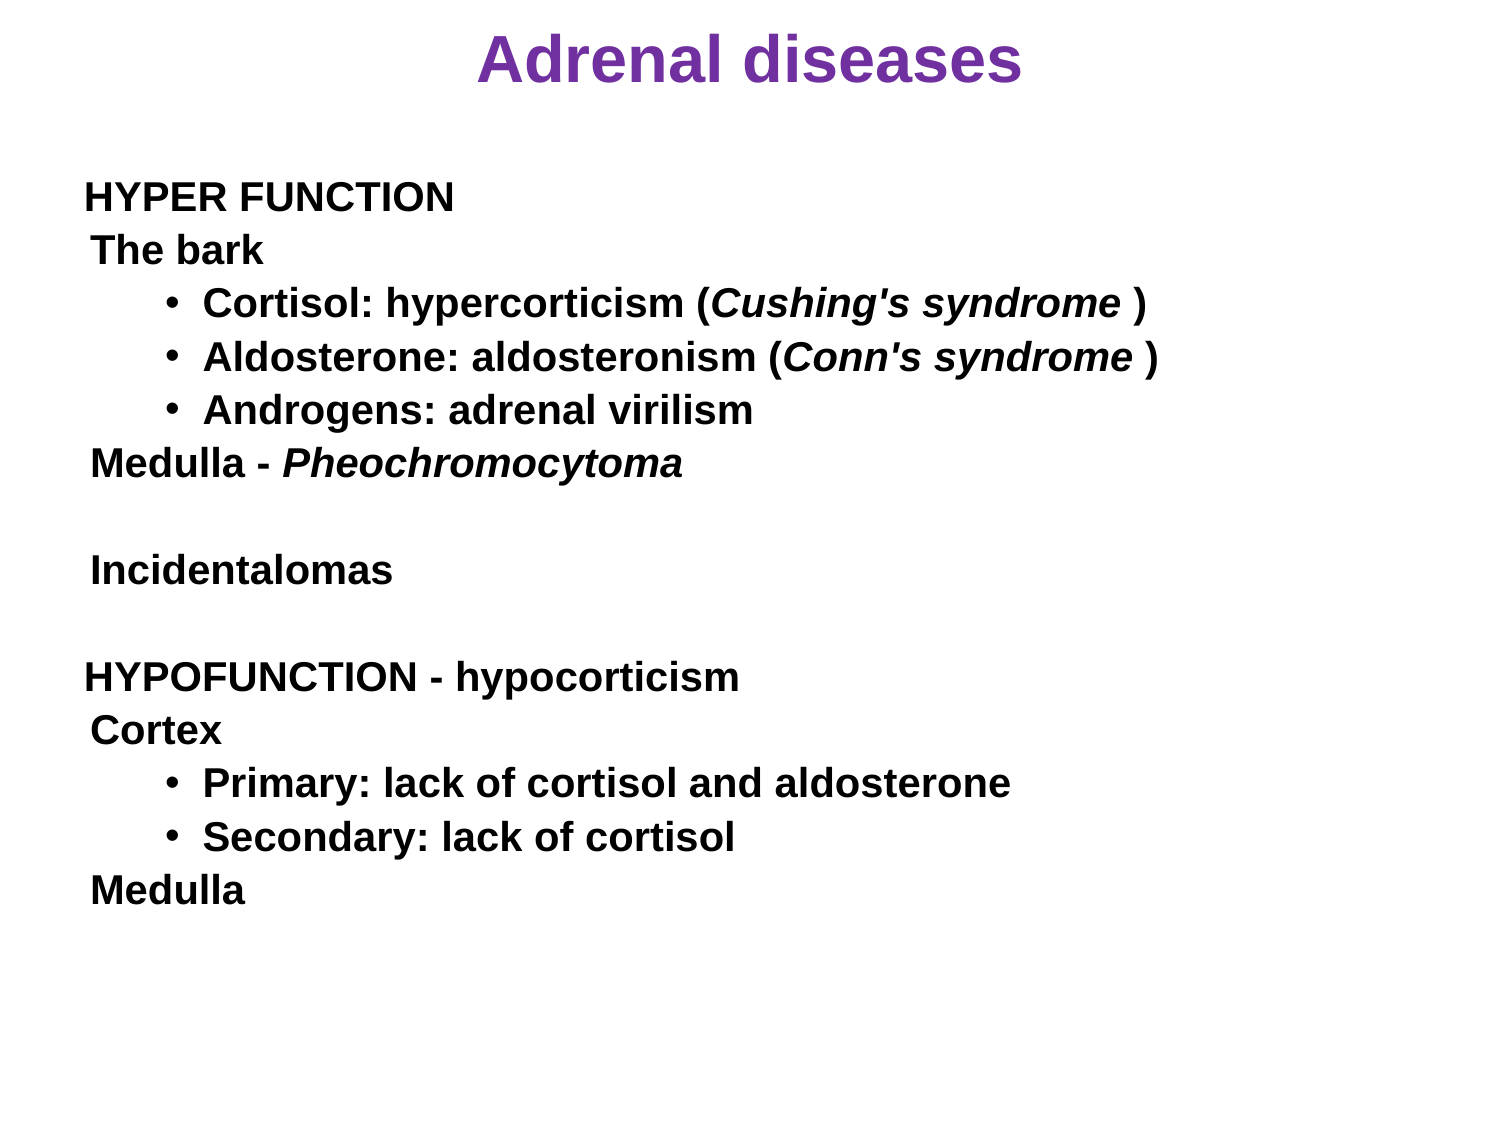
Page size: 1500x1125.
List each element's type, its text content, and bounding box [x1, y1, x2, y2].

title Adrenal diseases [0, 0, 1500, 113]
list HYPER FUNCTION The bark Cortisol: hypercorticism (Cushing's syndrome ) Aldosterone: aldosteronism (Conn's syndrome ) Androgens: adrenal virilism Medulla - Pheochromocytoma Incidentalomas HYPOFUNCTION - hypocorticism Cortex Primary: lack of cortisol and aldosterone Secondary: lack of cortisol Medulla [0, 167, 1461, 1090]
